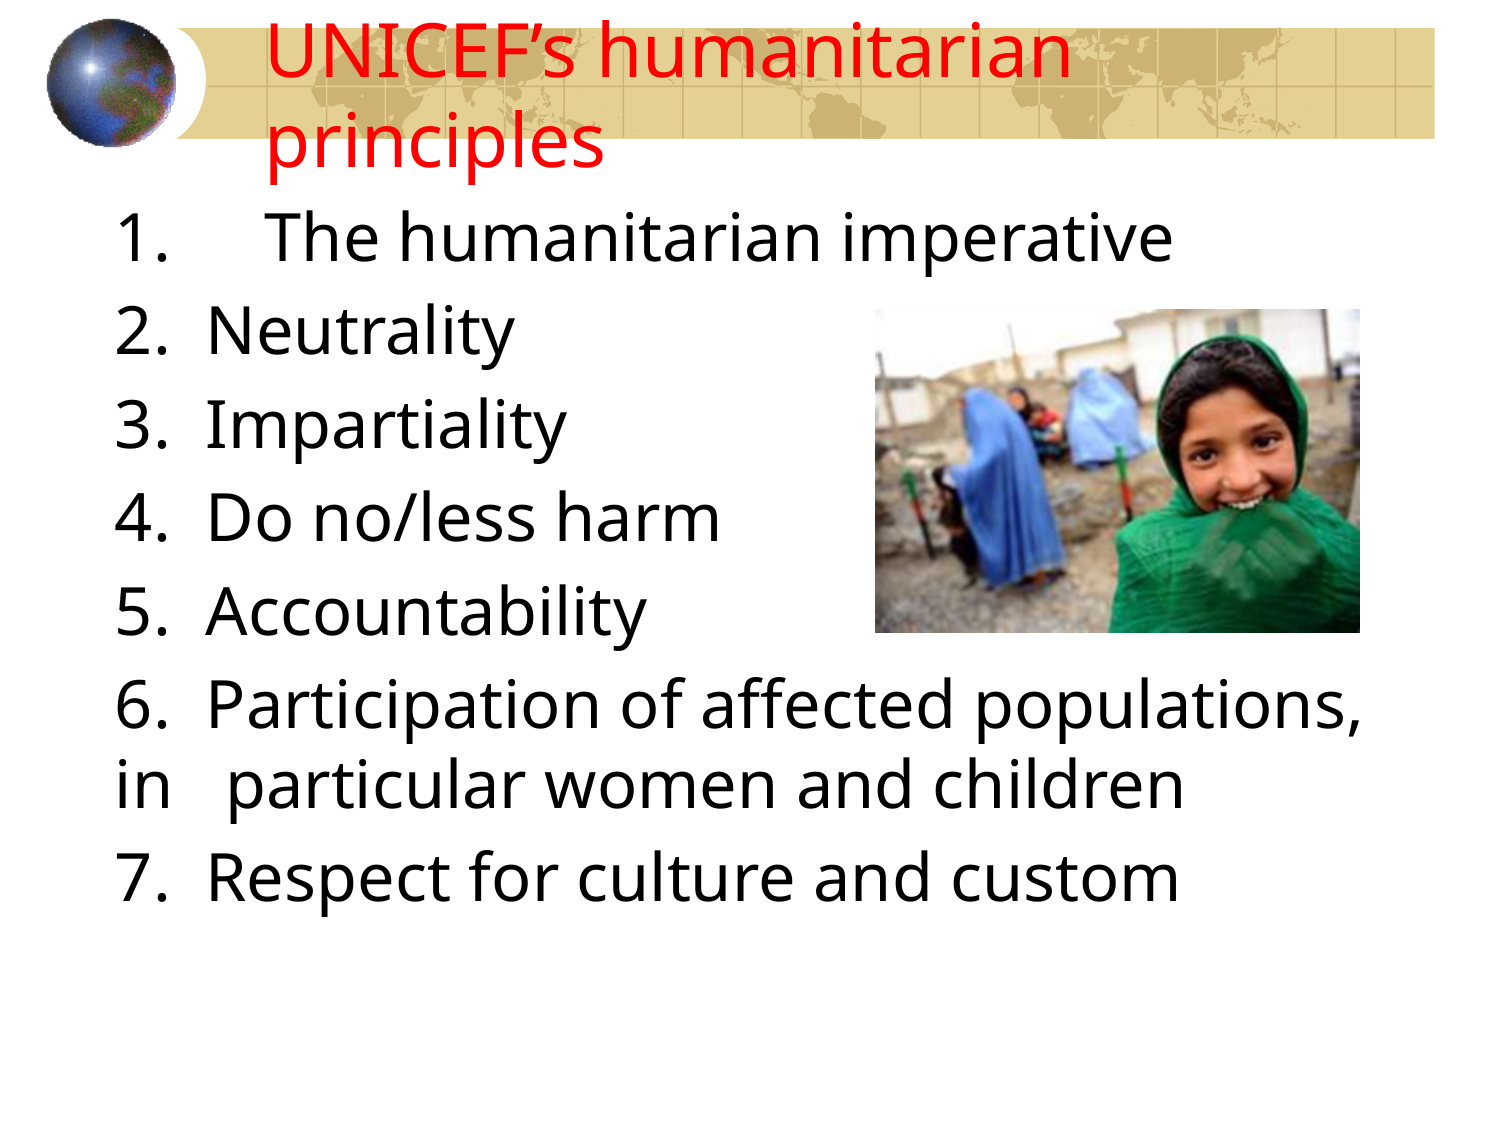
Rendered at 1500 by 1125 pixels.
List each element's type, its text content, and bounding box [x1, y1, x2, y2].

list 1. The humanitarian imperative 2. Neutrality 3. Impartiality 4. Do no/less harm 5. Accountability 6. Participation of affected populations, in particular women and children 7. Respect for culture and custom [99, 187, 1388, 1028]
picture [874, 309, 1360, 633]
title UNICEF’s humanitarian principles [249, 24, 1438, 161]
picture [42, 14, 190, 151]
